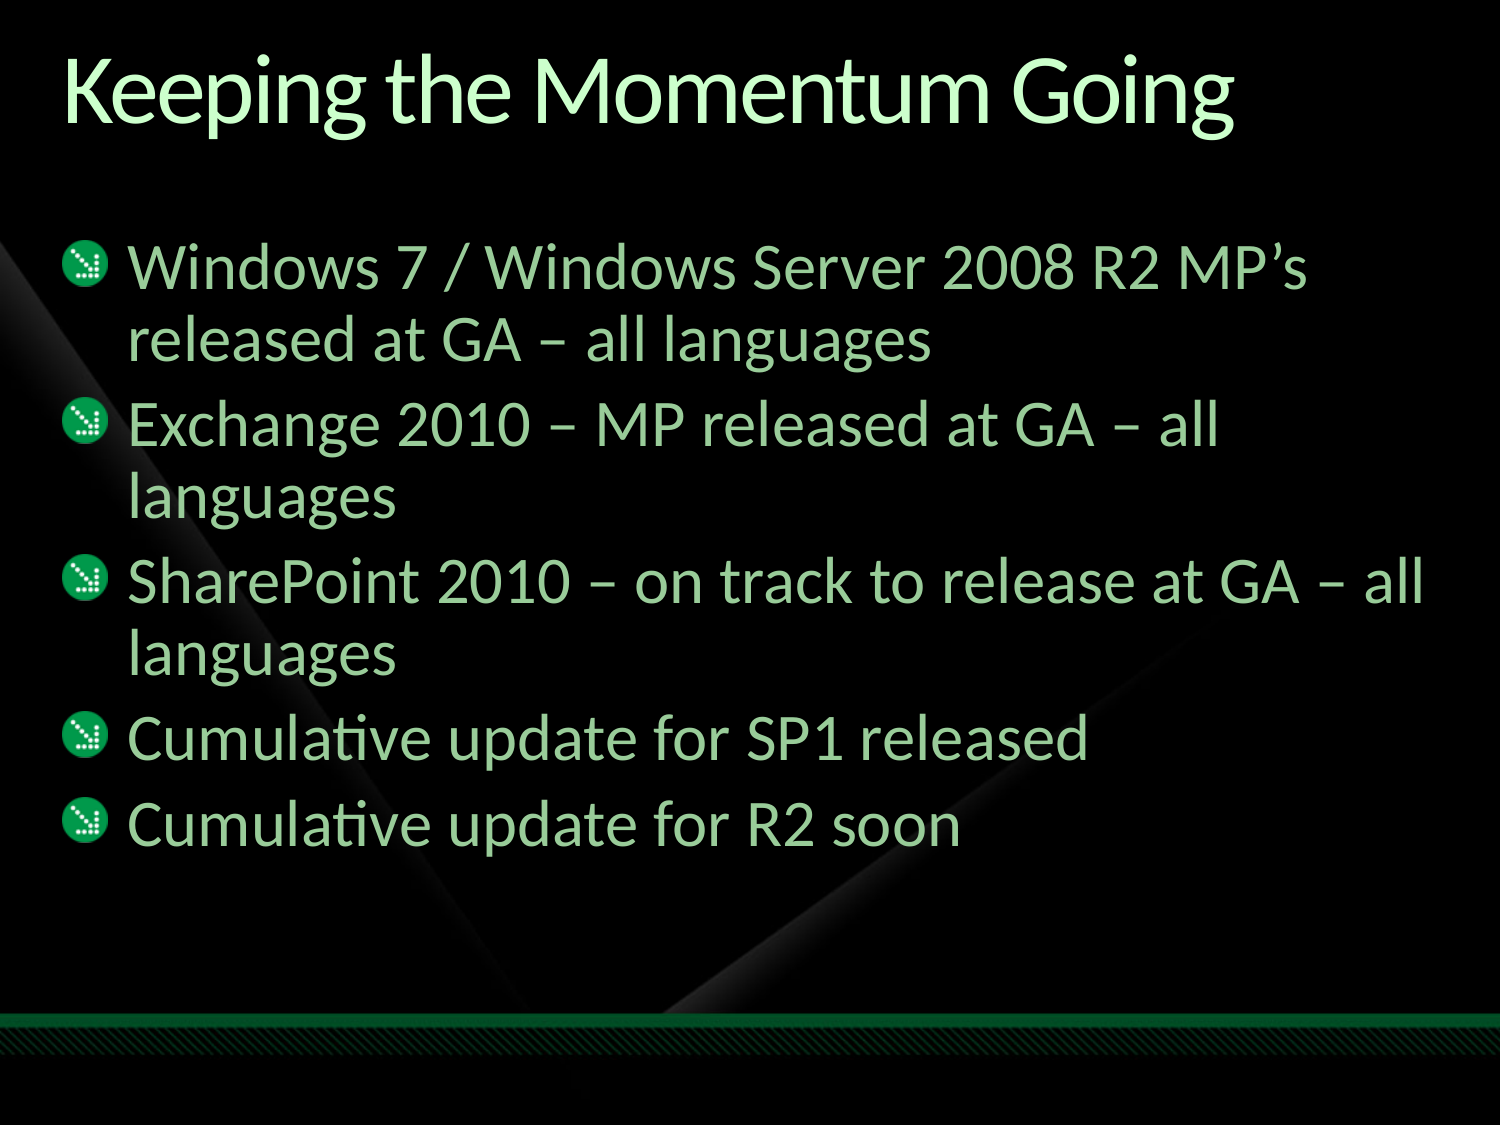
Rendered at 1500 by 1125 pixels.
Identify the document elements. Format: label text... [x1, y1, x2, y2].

list Windows 7 / Windows Server 2008 R2 MP’s released at GA – all languages Exchange 2010 – MP released at GA – all languages SharePoint 2010 – on track to release at GA – all languages Cumulative update for SP1 released Cumulative update for R2 soon [62, 231, 1438, 583]
title Keeping the Momentum Going [62, 37, 1438, 147]
picture [0, 0, 1500, 1125]
